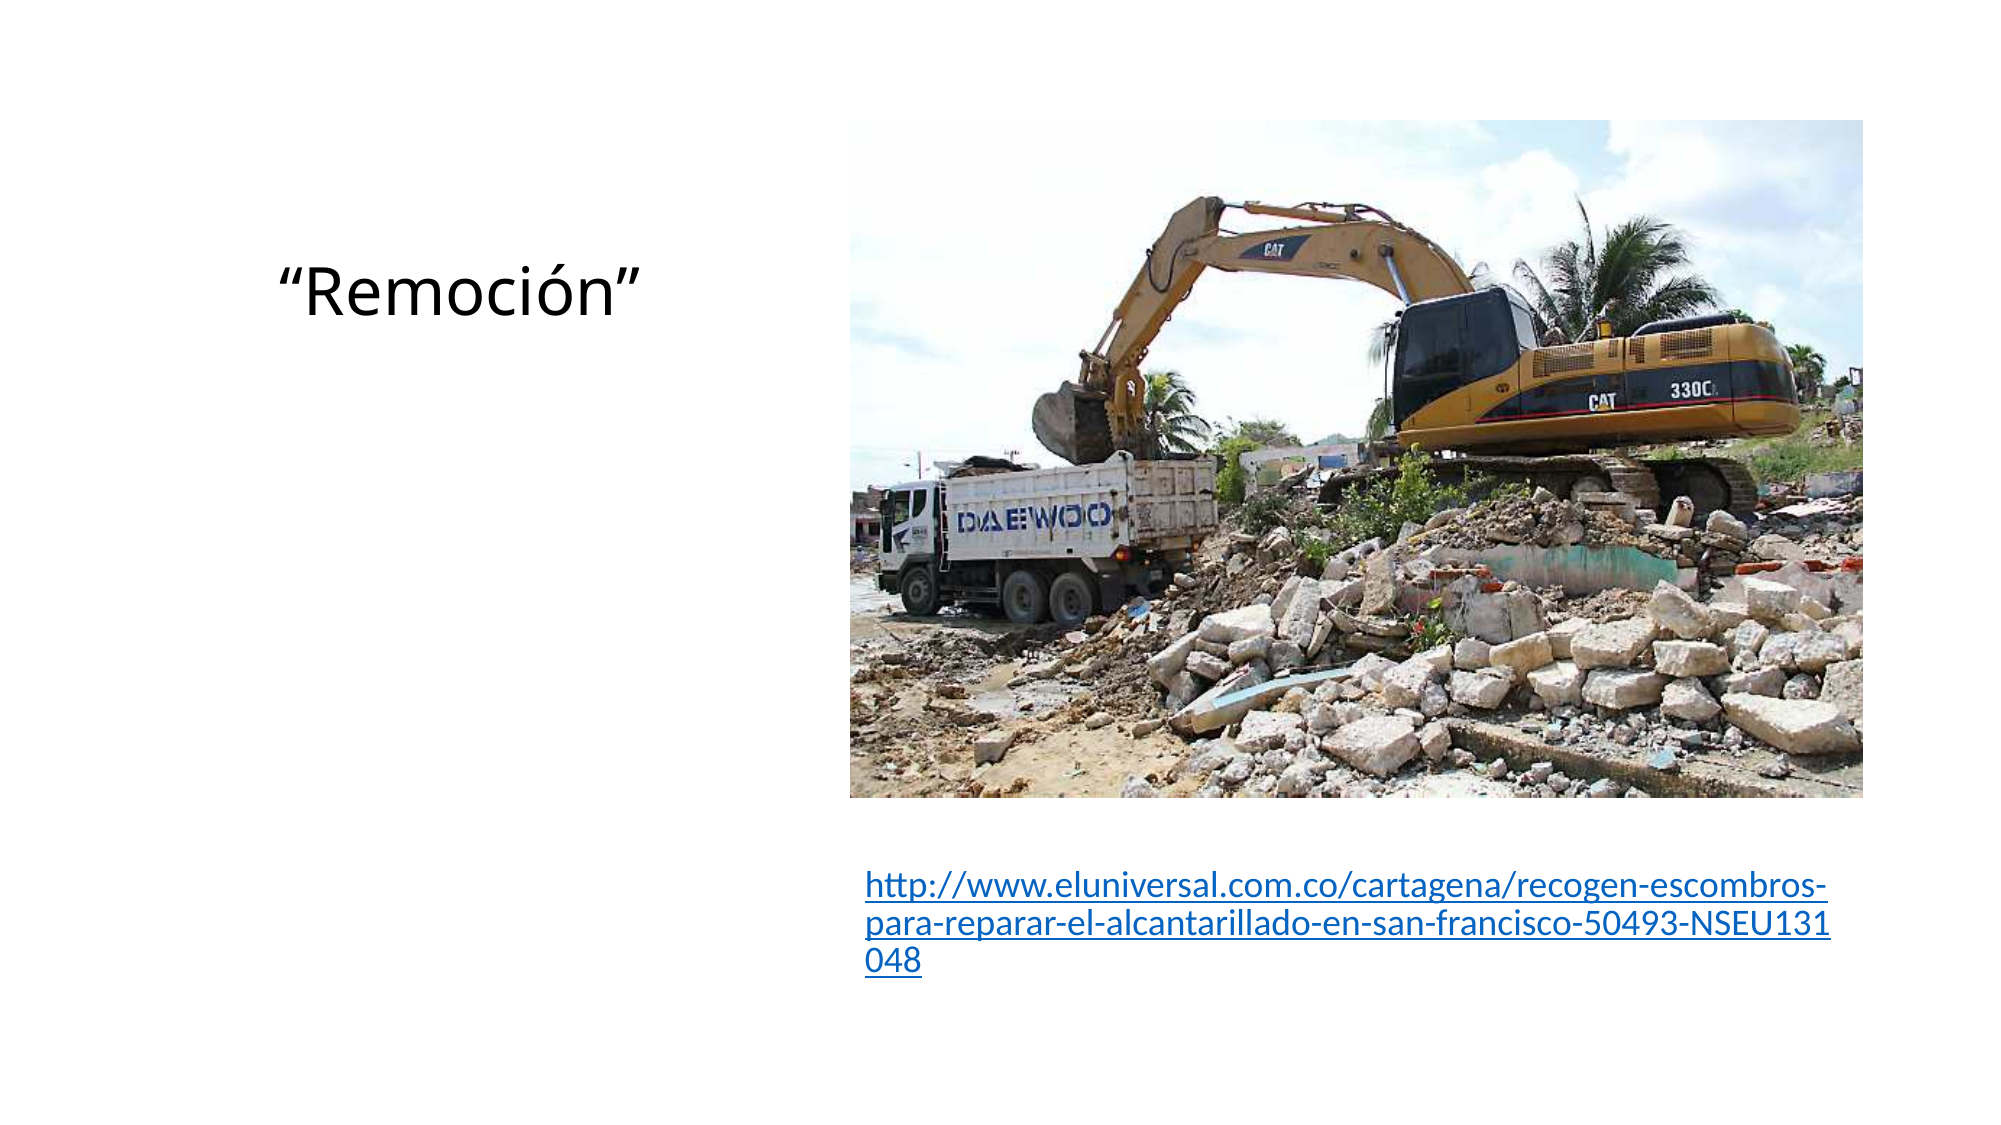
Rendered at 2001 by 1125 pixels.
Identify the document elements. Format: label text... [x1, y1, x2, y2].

title “Remoción” [137, 75, 783, 338]
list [850, 120, 1863, 798]
text_box http://www.eluniversal.com.co/cartagena/recogen-escombros-para-reparar-el-alcantarillado-en-san-francisco-50493-NSEU131048 [850, 852, 1851, 913]
